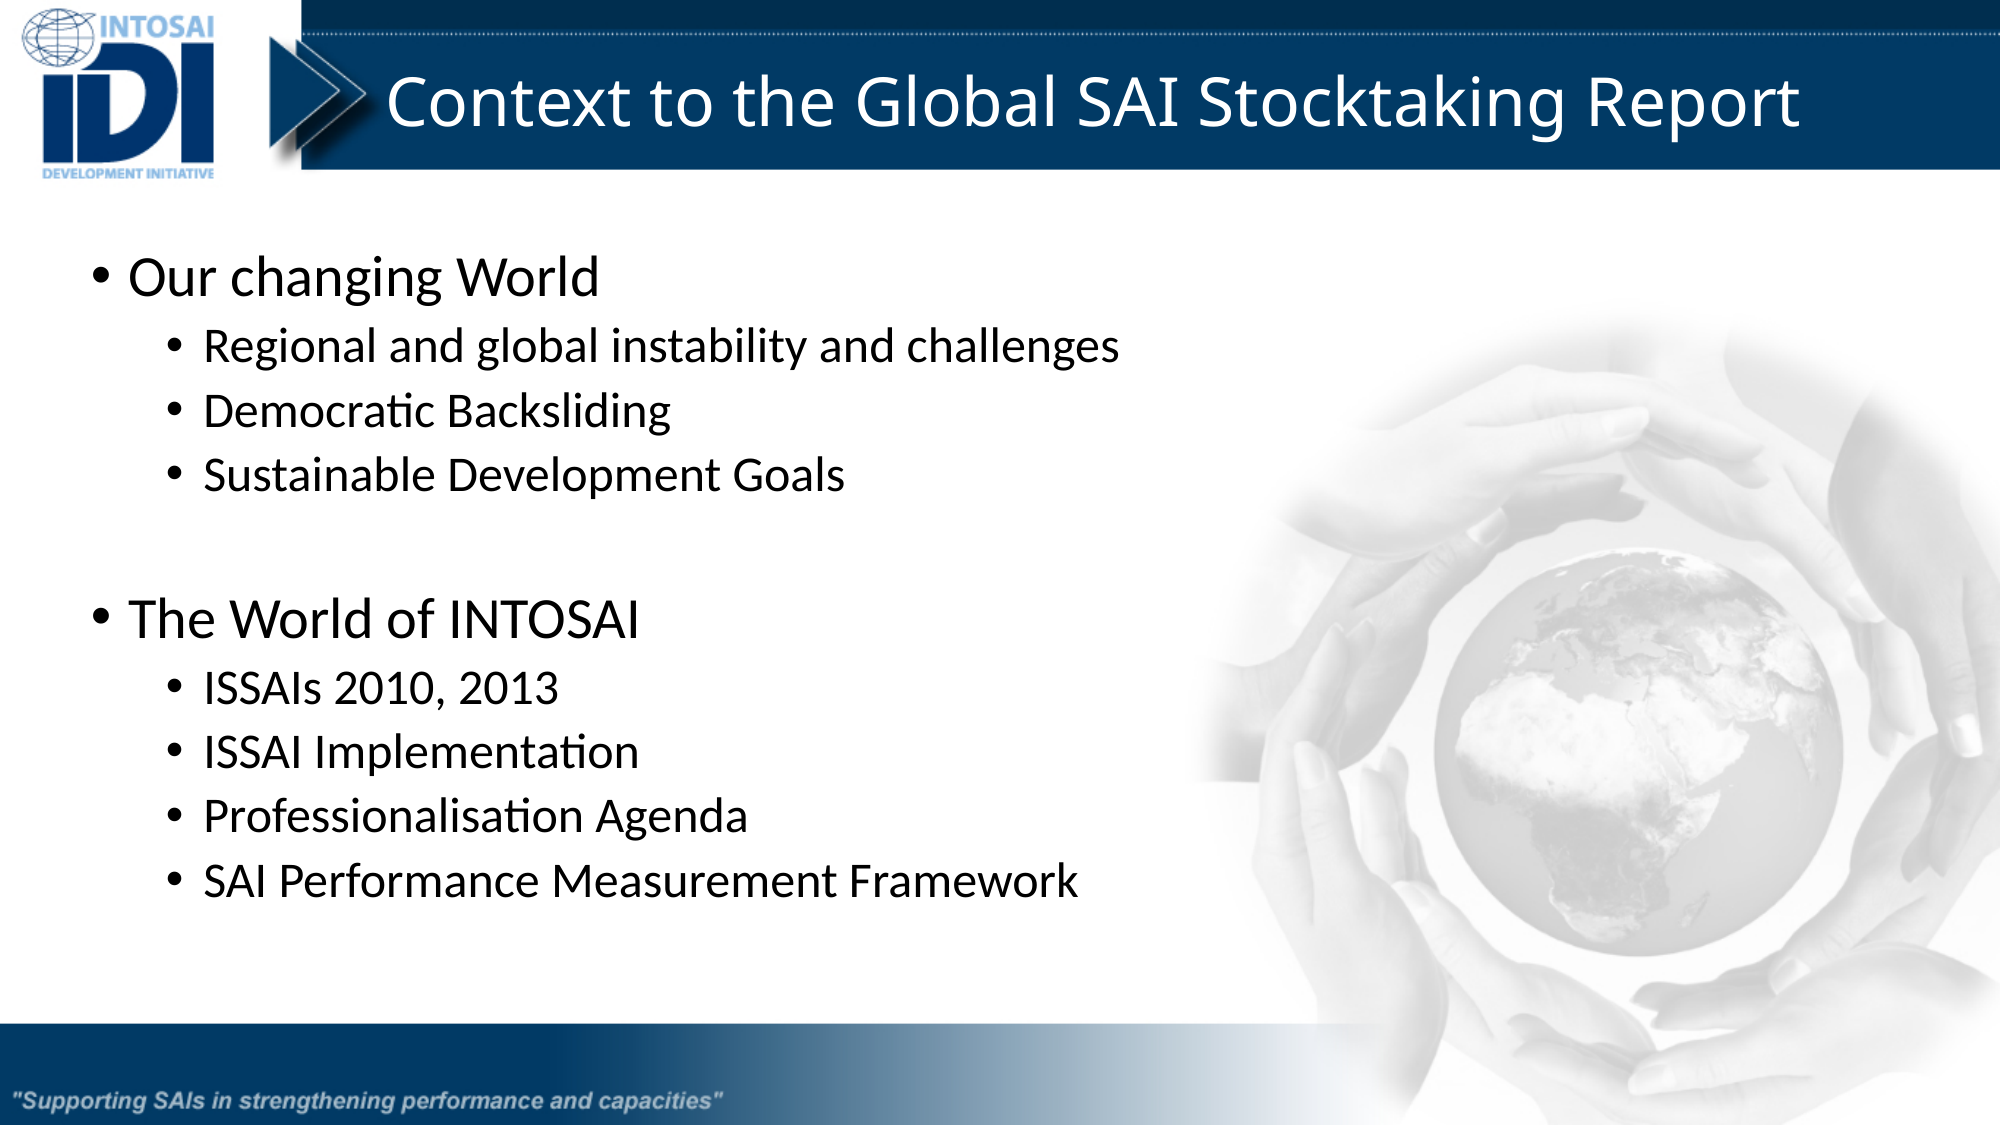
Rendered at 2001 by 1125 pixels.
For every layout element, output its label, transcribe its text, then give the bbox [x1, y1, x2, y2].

list Our changing World Regional and global instability and challenges Democratic Backsliding Sustainable Development Goals The World of INTOSAI ISSAIs 2010, 2013 ISSAI Implementation Professionalisation Agenda SAI Performance Measurement Framework [75, 239, 1801, 970]
title Context to the Global SAI Stocktaking Report [370, 59, 1891, 150]
picture [0, 0, 2000, 1125]
